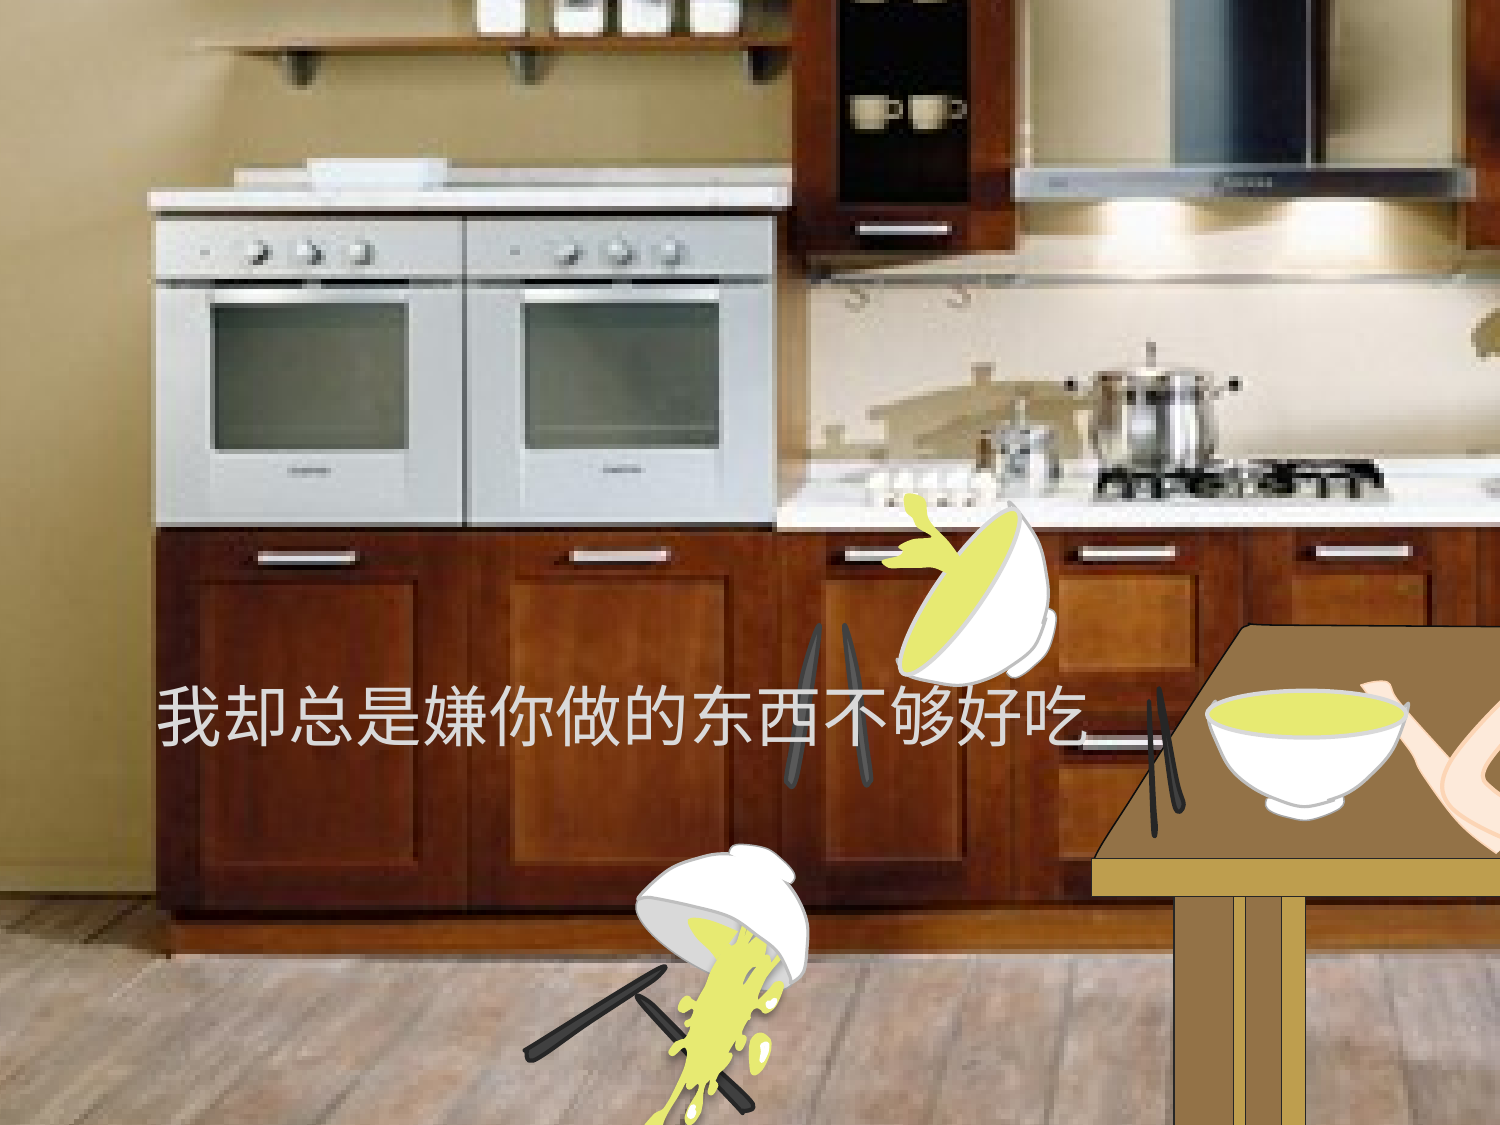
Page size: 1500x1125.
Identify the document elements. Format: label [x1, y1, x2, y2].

text_box [1089, 620, 1500, 1125]
picture [0, 0, 1500, 1125]
text_box [515, 843, 809, 1125]
text_box [1148, 655, 1412, 844]
text_box [784, 491, 1068, 799]
